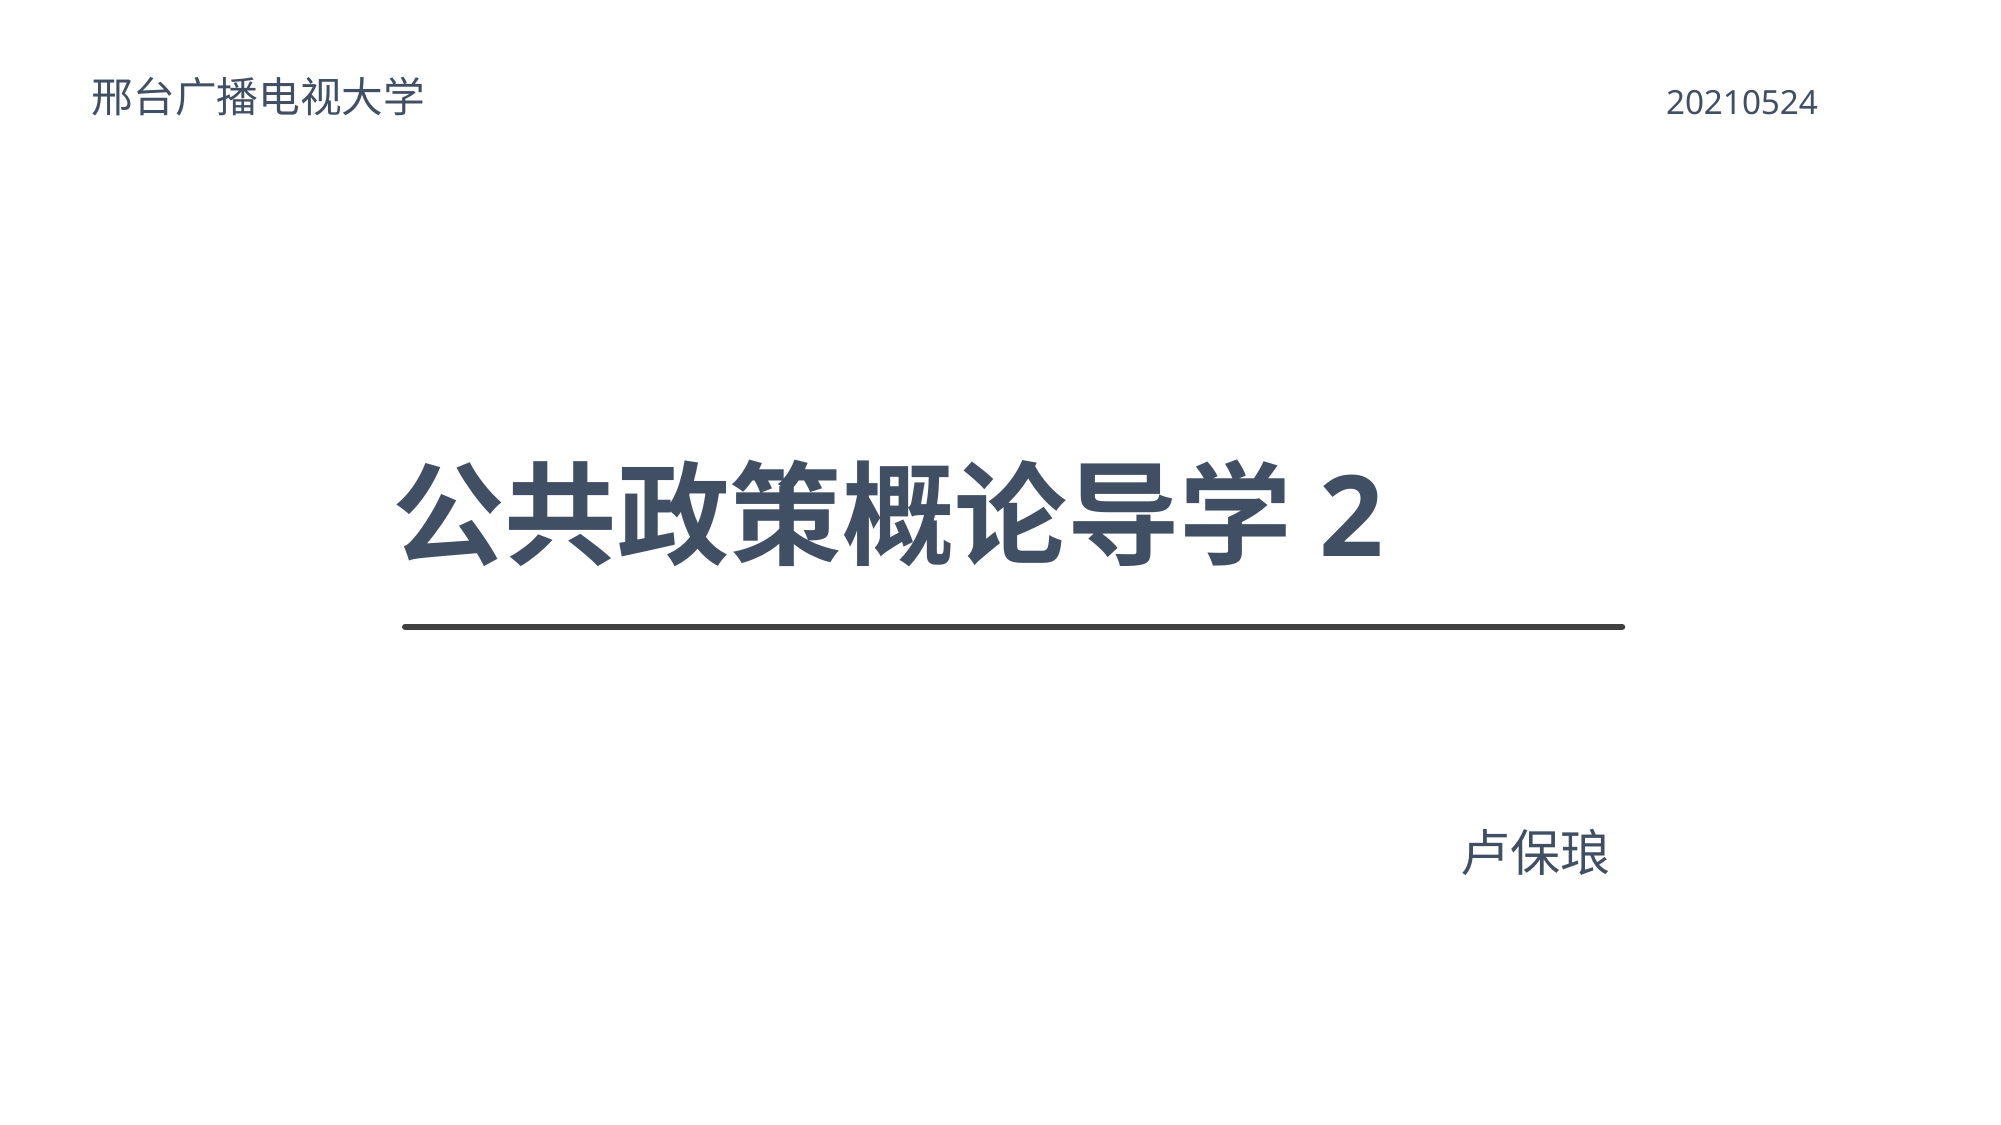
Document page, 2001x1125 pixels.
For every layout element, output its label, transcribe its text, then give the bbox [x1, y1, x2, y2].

text_box 20210524 [1651, 73, 1915, 129]
text_box 卢保琅 [1445, 813, 1709, 889]
text_box 邢台广播电视大学 [76, 63, 550, 129]
text_box 公共政策概论导学2 [377, 436, 1623, 587]
